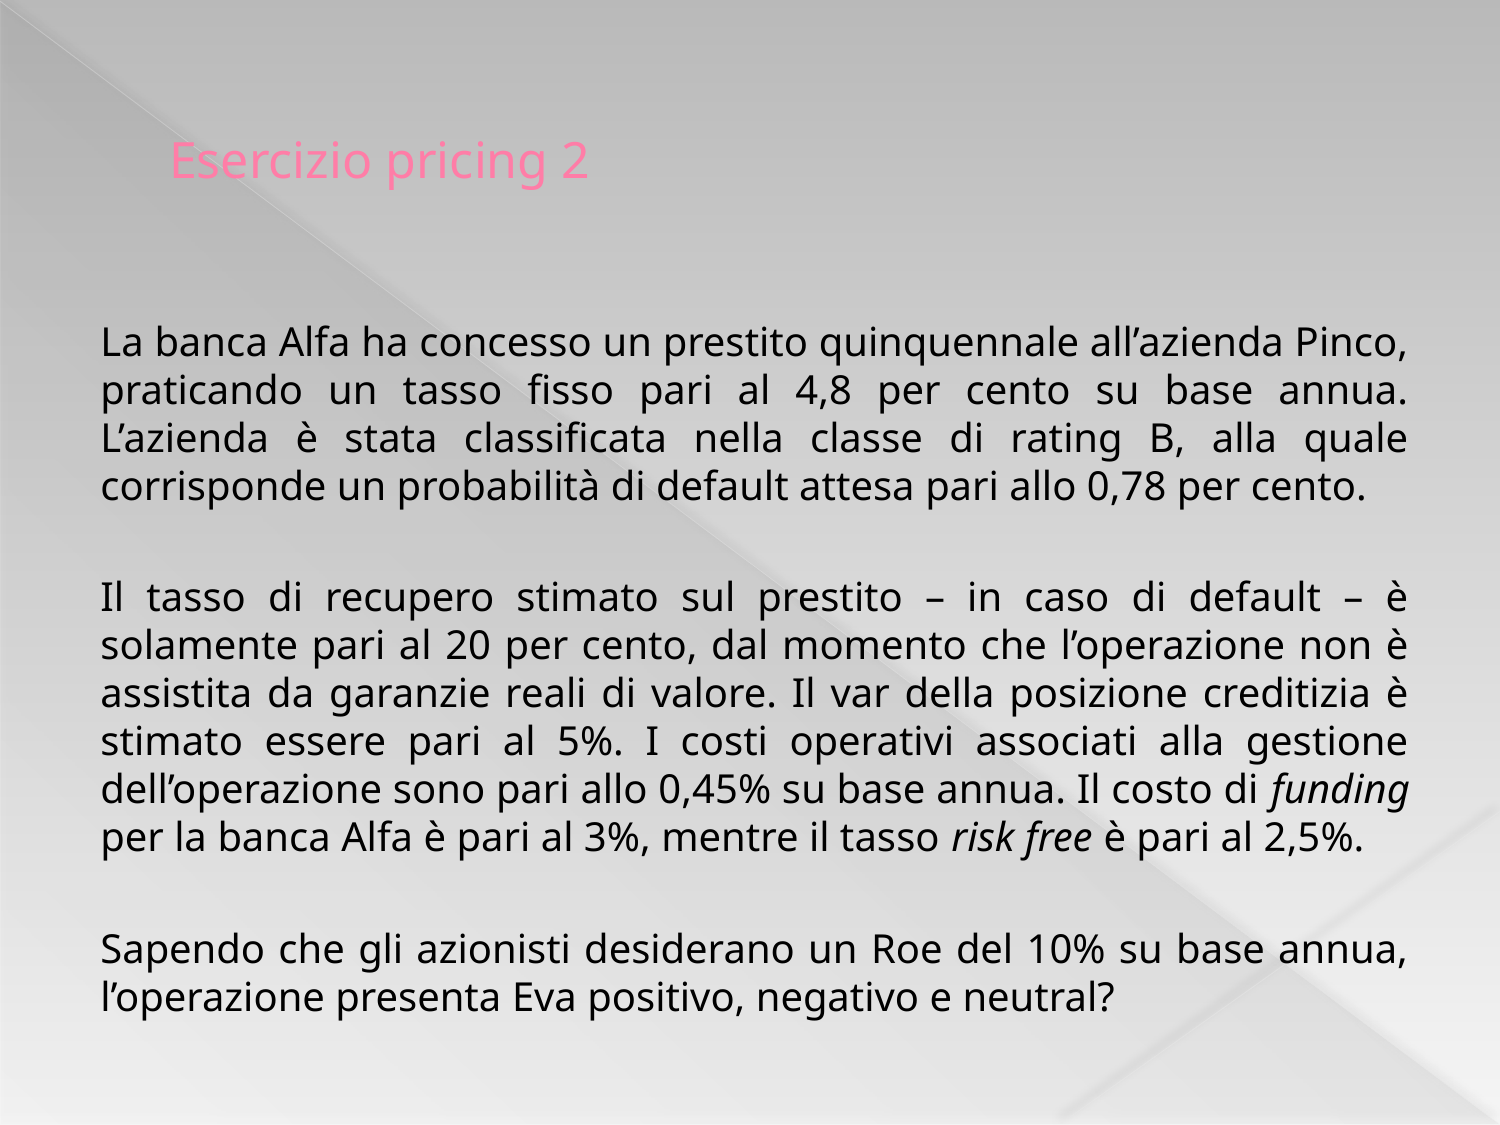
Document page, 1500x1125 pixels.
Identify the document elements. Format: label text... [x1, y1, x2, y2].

list La banca Alfa ha concesso un prestito quinquennale all’azienda Pinco, praticando un tasso fisso pari al 4,8 per cento su base annua. L’azienda è stata classificata nella classe di rating B, alla quale corrisponde un probabilità di default attesa pari allo 0,78 per cento. Il tasso di recupero stimato sul prestito – in caso di default – è solamente pari al 20 per cento, dal momento che l’operazione non è assistita da garanzie reali di valore. Il var della posizione creditizia è stimato essere pari al 5%. I costi operativi associati alla gestione dell’operazione sono pari allo 0,45% su base annua. Il costo di funding per la banca Alfa è pari al 3%, mentre il tasso risk free è pari al 2,5%. Sapendo che gli azionisti desiderano un Roe del 10% su base annua, l’operazione presenta Eva positivo, negativo e neutral? [75, 308, 1425, 1059]
title Esercizio pricing 2 [75, 43, 1425, 274]
